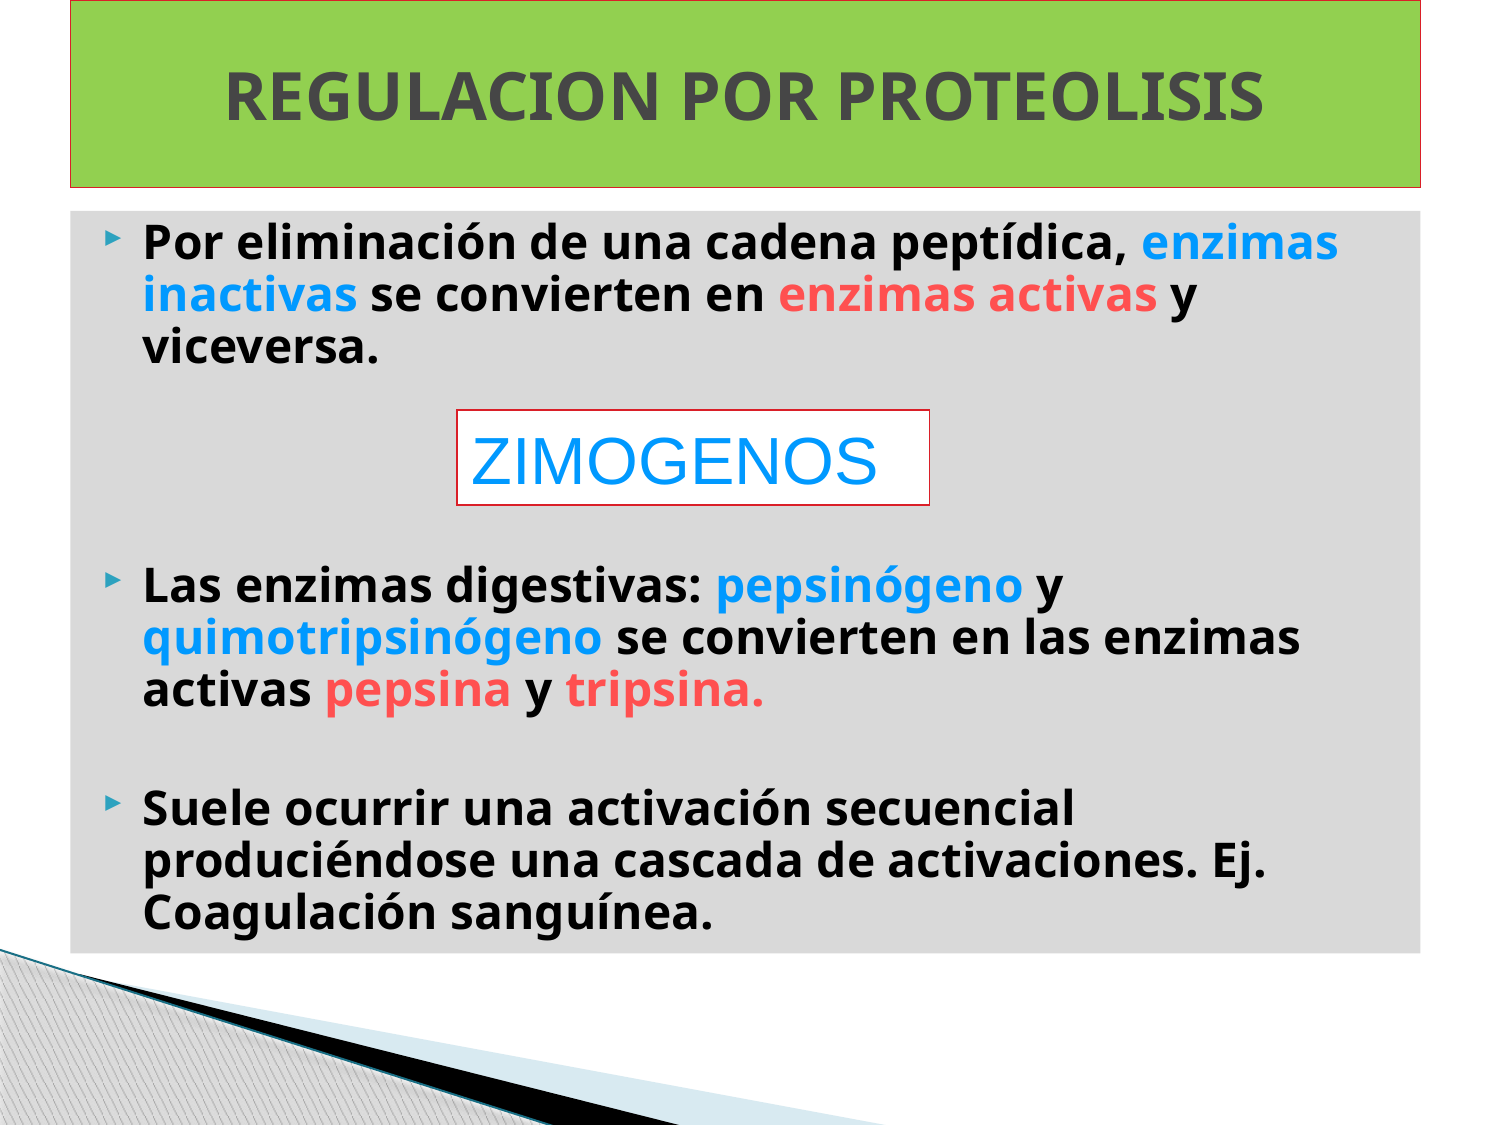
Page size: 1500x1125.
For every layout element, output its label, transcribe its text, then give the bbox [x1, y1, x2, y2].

title REGULACION POR PROTEOLISIS [70, 0, 1421, 188]
list Por eliminación de una cadena peptídica, enzimas inactivas se convierten en enzimas activas y viceversa. Las enzimas digestivas: pepsinógeno y quimotripsinógeno se convierten en las enzimas activas pepsina y tripsina. Suele ocurrir una activación secuencial produciéndose una cascada de activaciones. Ej. Coagulación sanguínea. [70, 210, 1421, 954]
text_box ZIMOGENOS [457, 410, 930, 505]
